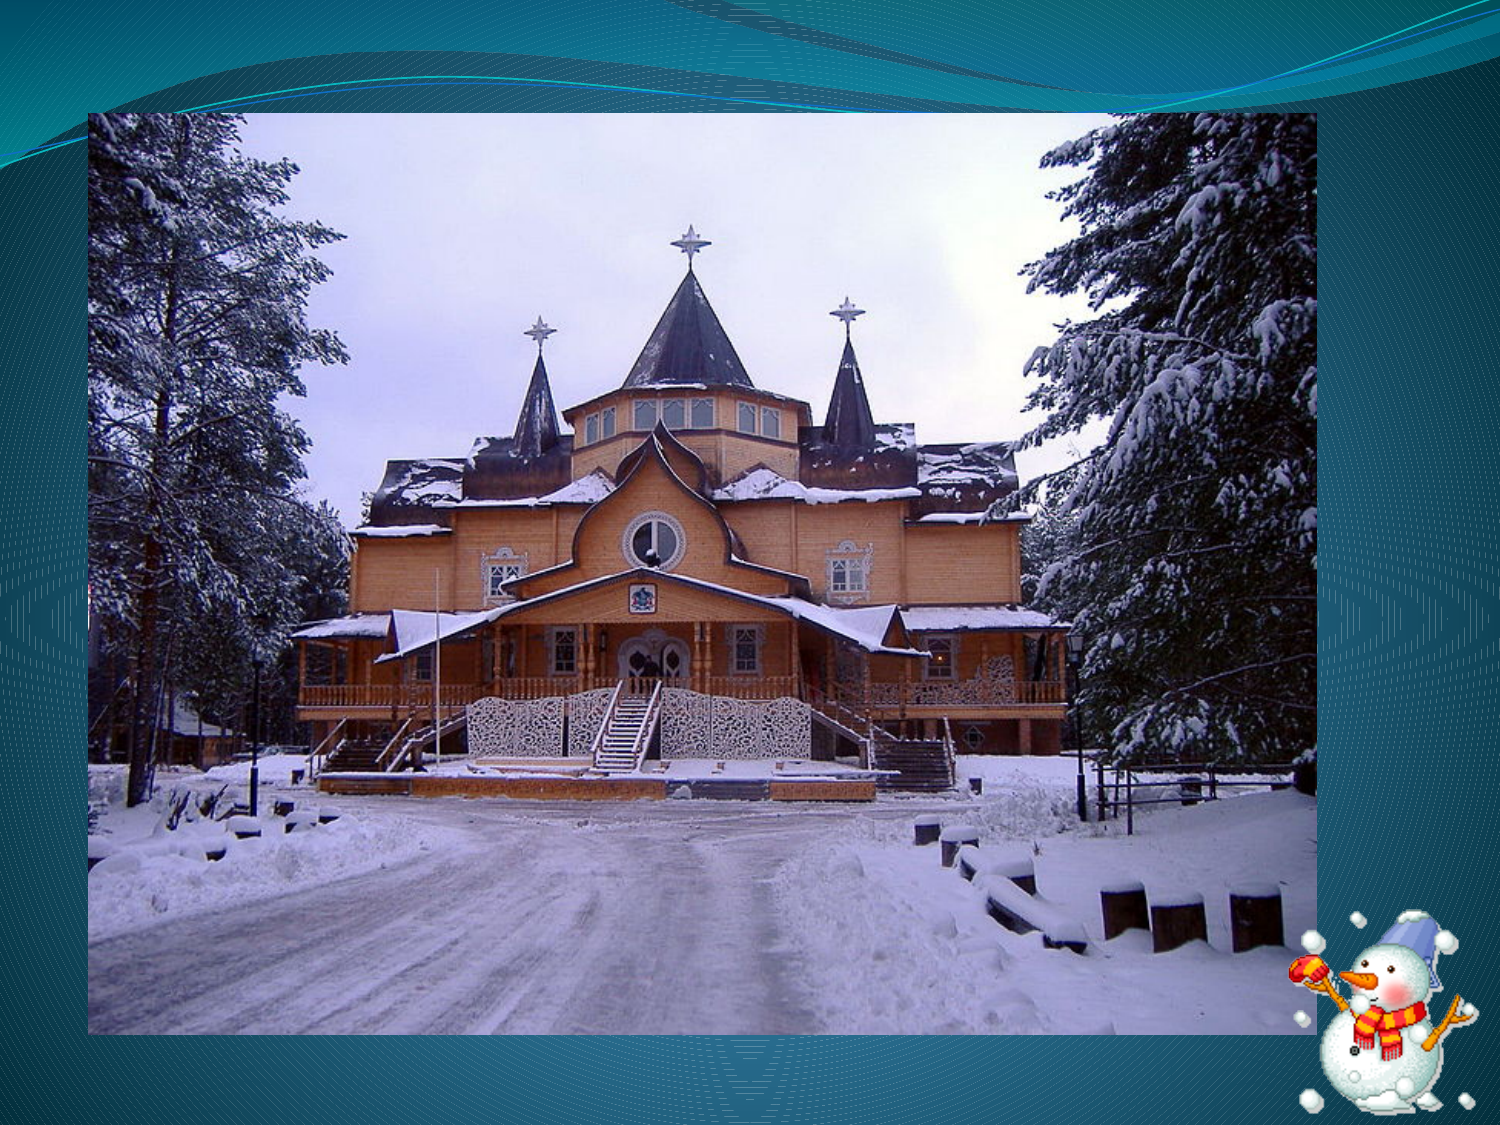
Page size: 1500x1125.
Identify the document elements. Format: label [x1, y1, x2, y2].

picture [88, 113, 1500, 1125]
